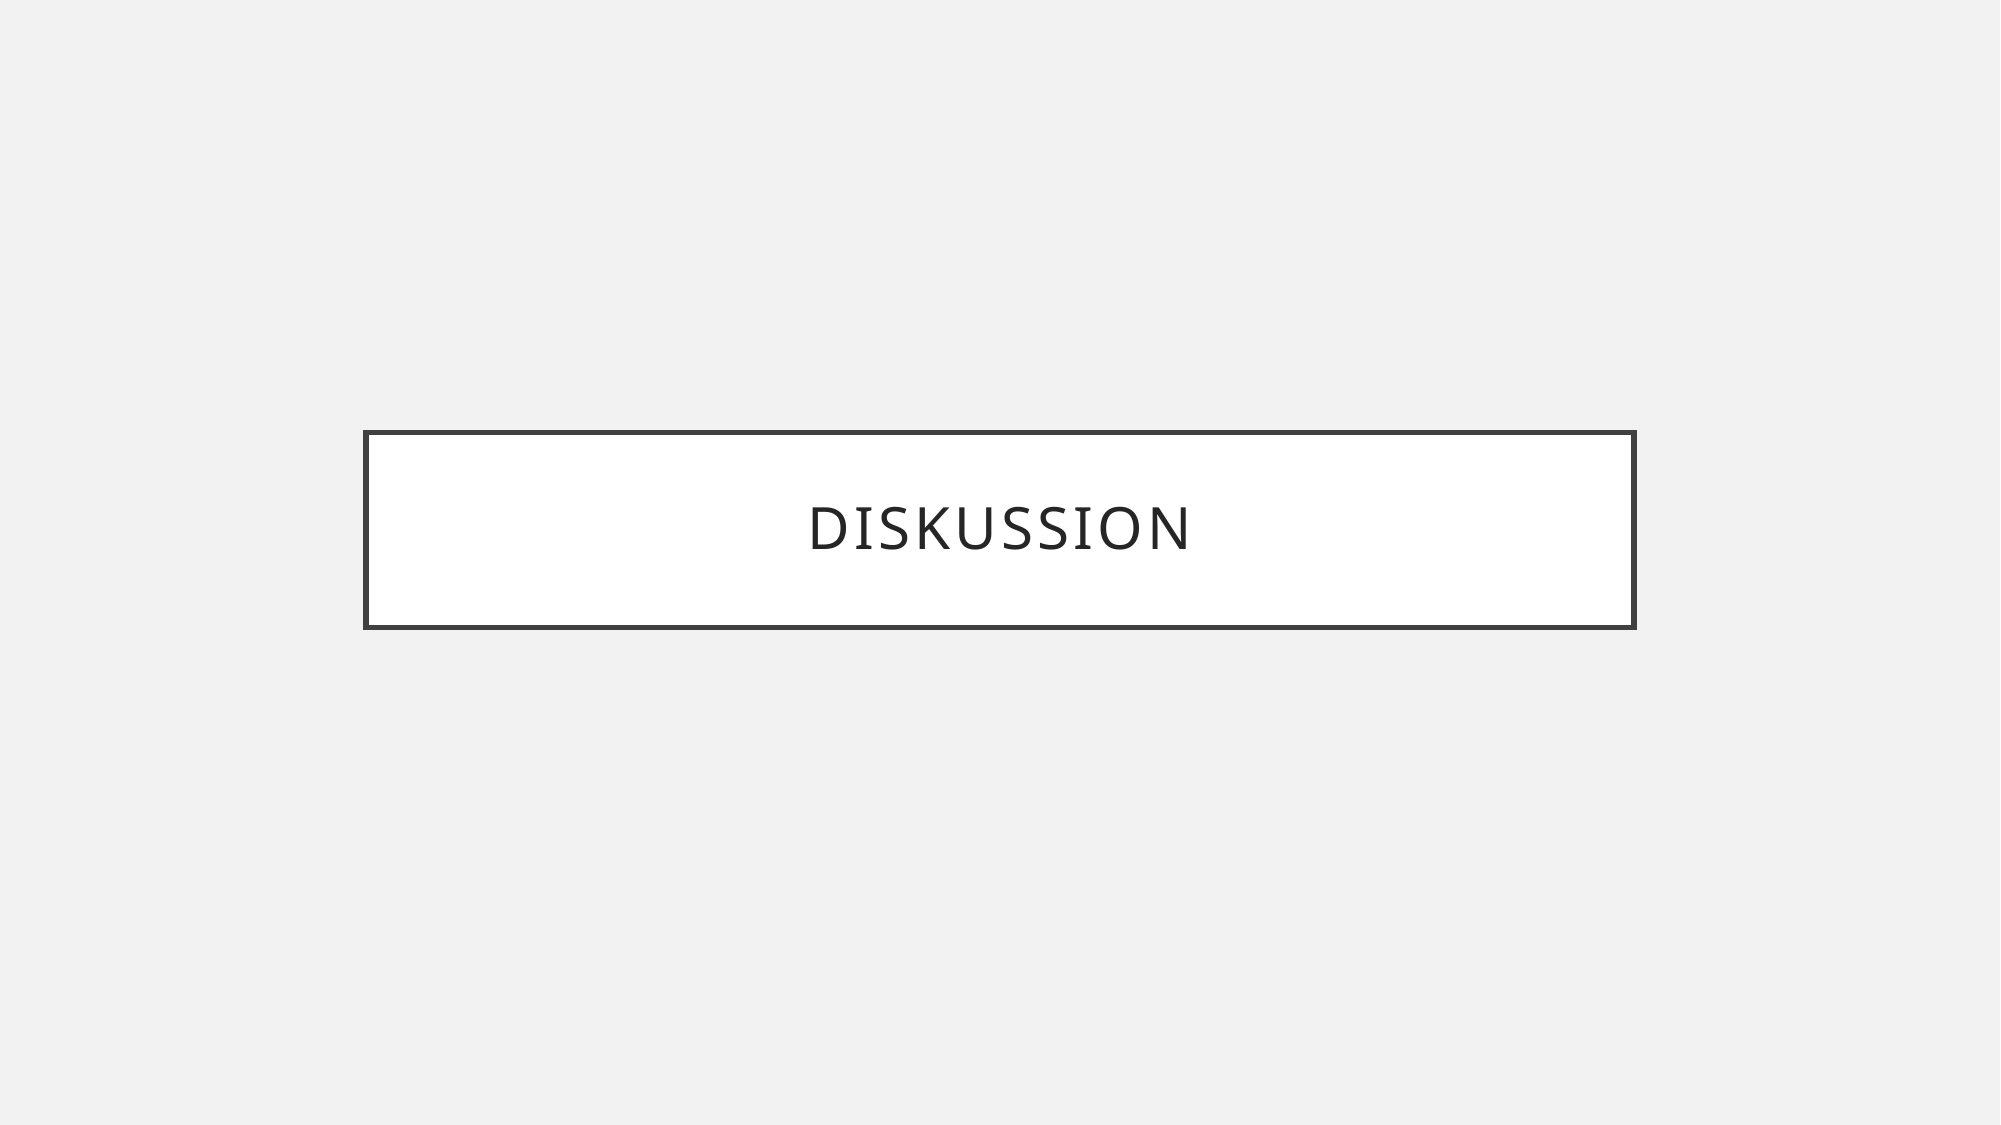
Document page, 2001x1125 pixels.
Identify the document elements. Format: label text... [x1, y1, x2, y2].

title Diskussion [363, 430, 1637, 630]
